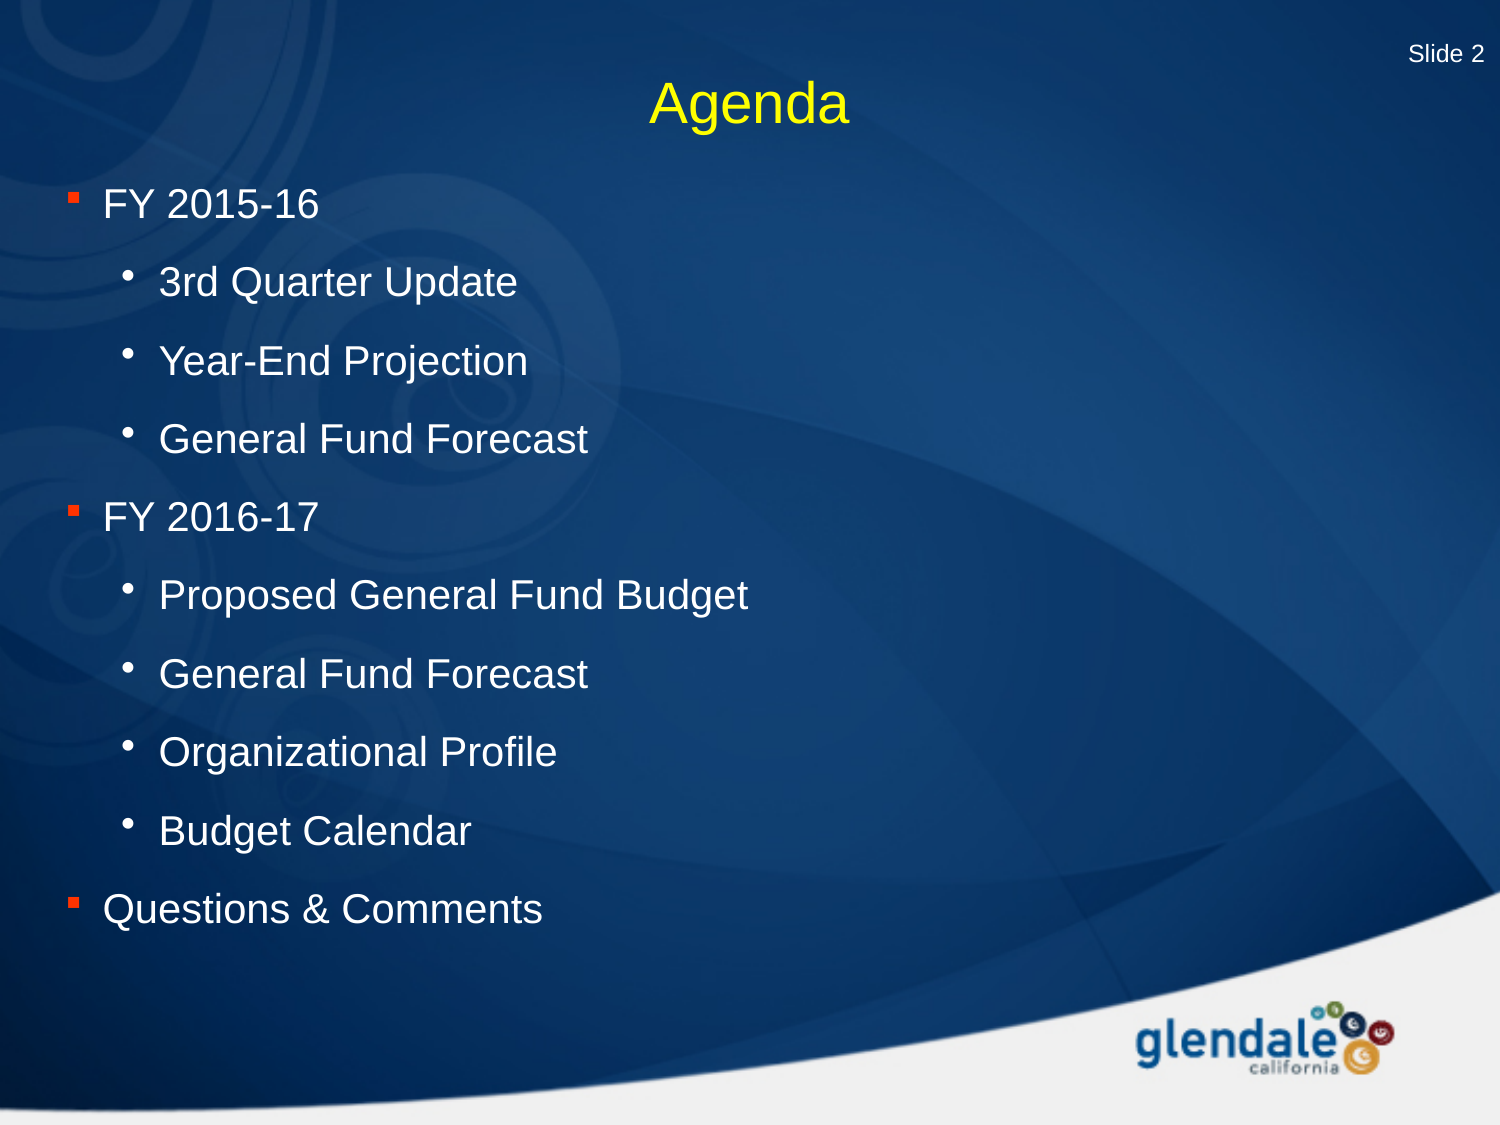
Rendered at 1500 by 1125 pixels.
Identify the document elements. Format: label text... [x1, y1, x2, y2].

picture [0, 0, 1500, 1125]
list FY 2015-16 3rd Quarter Update Year-End Projection General Fund Forecast FY 2016-17 Proposed General Fund Budget General Fund Forecast Organizational Profile Budget Calendar Questions & Comments [50, 174, 1463, 1000]
title Agenda [50, 50, 1450, 150]
slide_number Slide 2 [1149, 0, 1500, 75]
